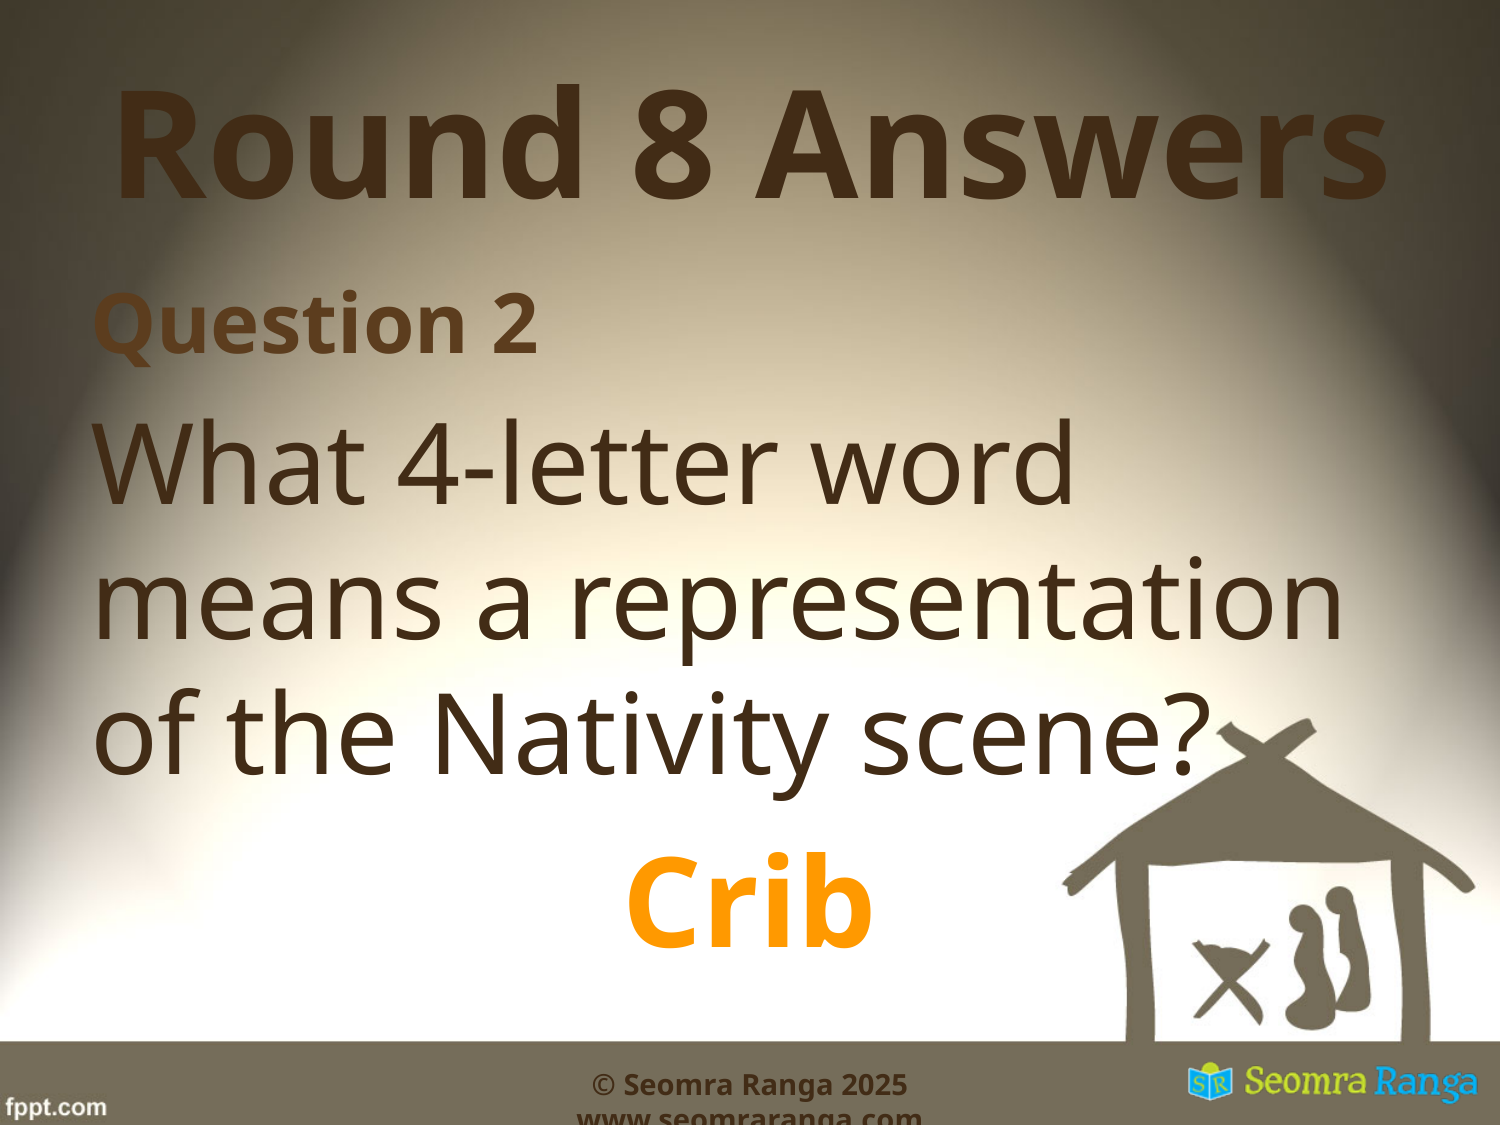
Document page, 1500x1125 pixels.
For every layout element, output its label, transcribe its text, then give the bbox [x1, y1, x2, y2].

title Round 8 Answers [75, 45, 1425, 233]
list Question 2 What 4-letter word means a representation of the Nativity scene? Crib [75, 262, 1425, 1005]
picture [0, 0, 1500, 1125]
text_box © Seomra Ranga 2025 www.seomraranga.com [401, 1058, 1099, 1125]
